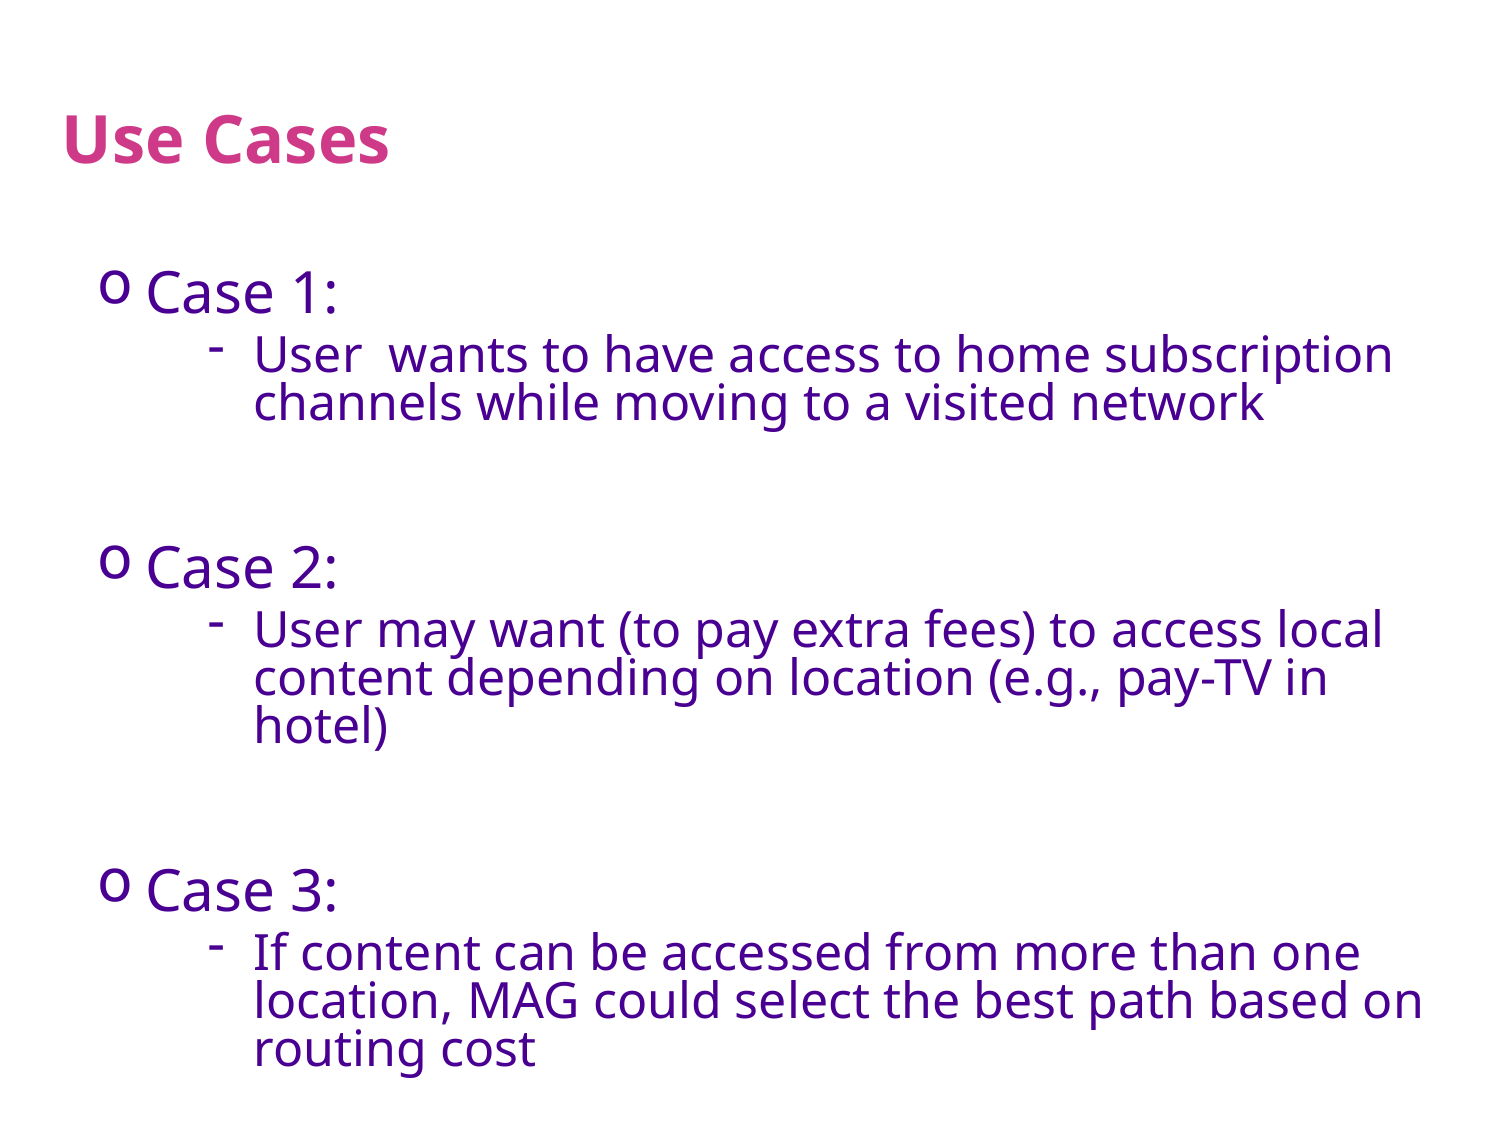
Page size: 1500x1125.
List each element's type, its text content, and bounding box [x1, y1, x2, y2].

title Use Cases [46, 42, 1323, 231]
list Case 1: User wants to have access to home subscription channels while moving to a visited network Case 2: User may want (to pay extra fees) to access local content depending on location (e.g., pay-TV in hotel) Case 3: If content can be accessed from more than one location, MAG could select the best path based on routing cost [82, 260, 1460, 1012]
